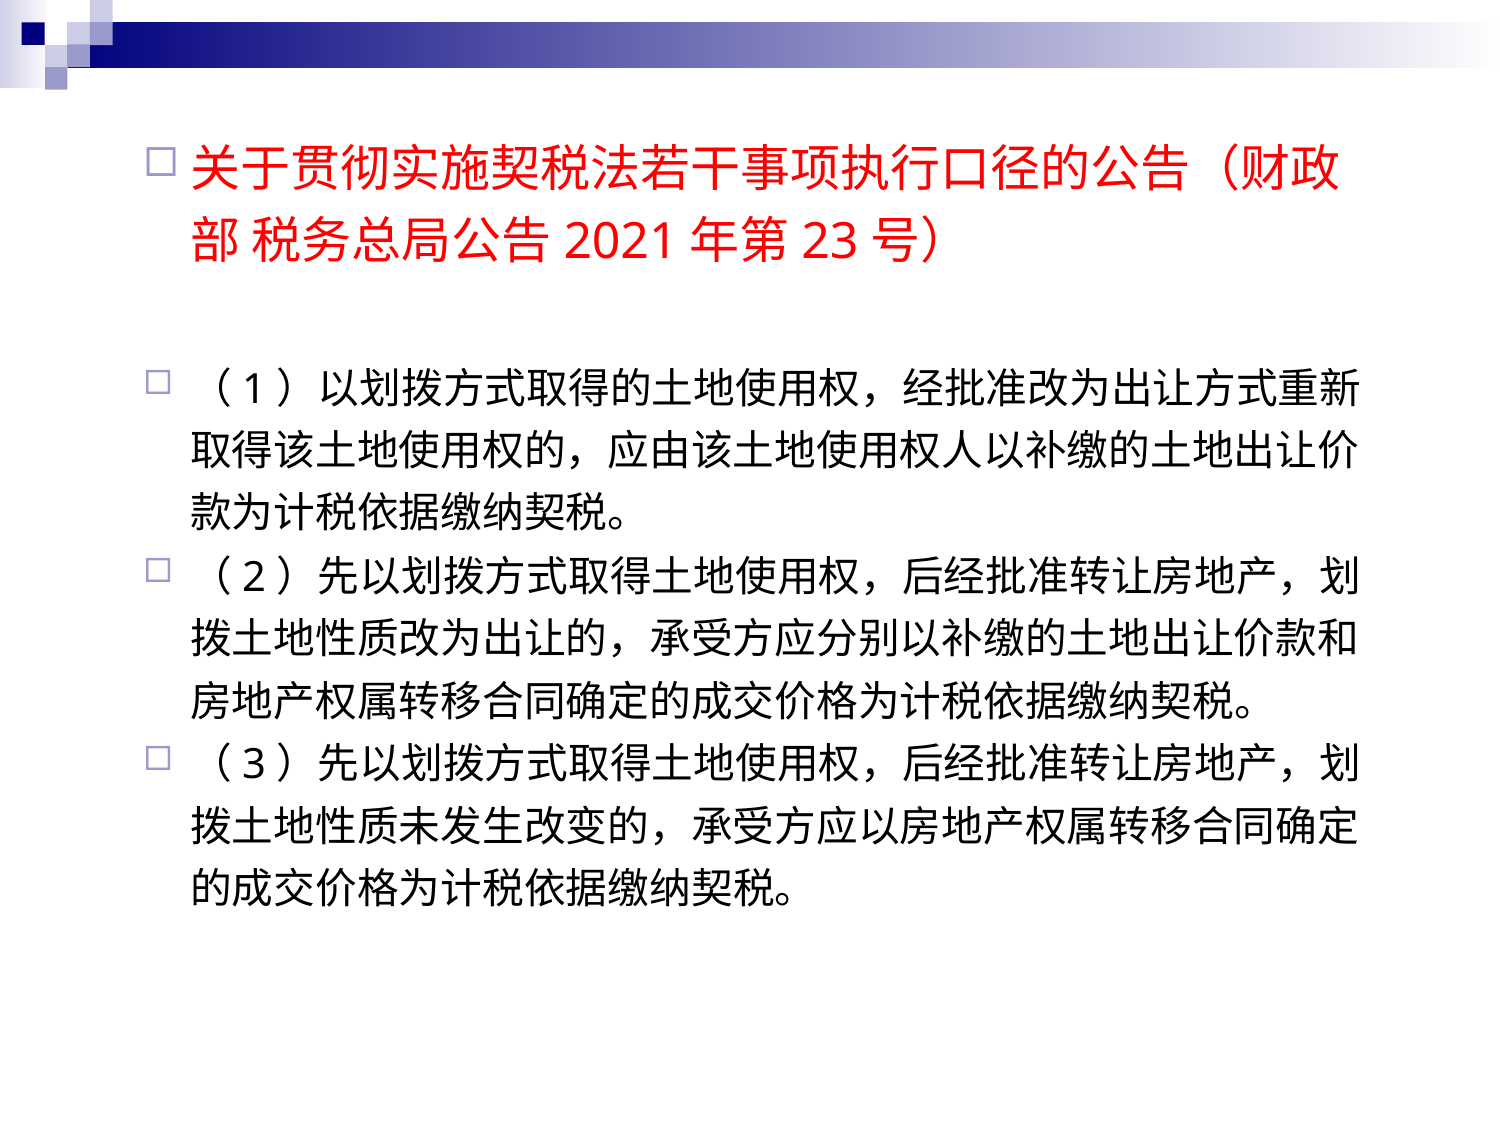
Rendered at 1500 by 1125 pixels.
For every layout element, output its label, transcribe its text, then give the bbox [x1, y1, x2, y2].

list 关于贯彻实施契税法若干事项执行口径的公告（财政部 税务总局公告2021年第23号） （1）以划拨方式取得的土地使用权，经批准改为出让方式重新取得该土地使用权的，应由该土地使用权人以补缴的土地出让价款为计税依据缴纳契税。 （2）先以划拨方式取得土地使用权，后经批准转让房地产，划拨土地性质改为出让的，承受方应分别以补缴的土地出让价款和房地产权属转移合同确定的成交价格为计税依据缴纳契税。 （3）先以划拨方式取得土地使用权，后经批准转让房地产，划拨土地性质未发生改变的，承受方应以房地产权属转移合同确定的成交价格为计税依据缴纳契税。 [53, 117, 1402, 1065]
